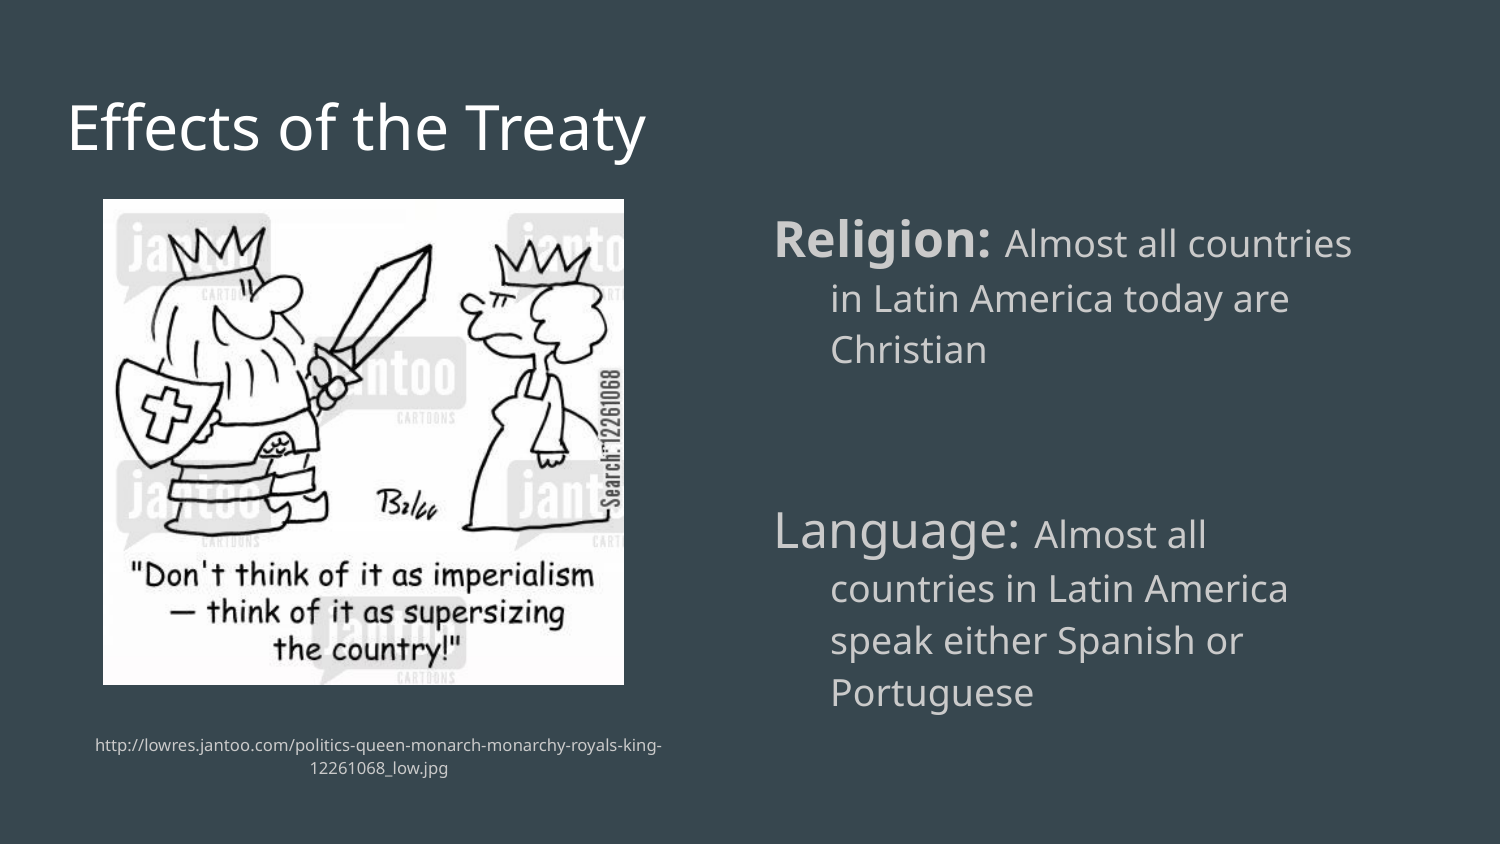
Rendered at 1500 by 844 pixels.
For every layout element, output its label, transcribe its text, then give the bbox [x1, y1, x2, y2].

list http://lowres.jantoo.com/politics-queen-monarch-monarchy-royals-king-12261068_low.jpg [51, 717, 708, 755]
title Effects of the Treaty [51, 72, 1449, 167]
picture [103, 198, 624, 686]
list Religion: Almost all countries in Latin America today are Christian Language: Almost all countries in Latin America speak either Spanish or Portuguese [740, 184, 1397, 745]
